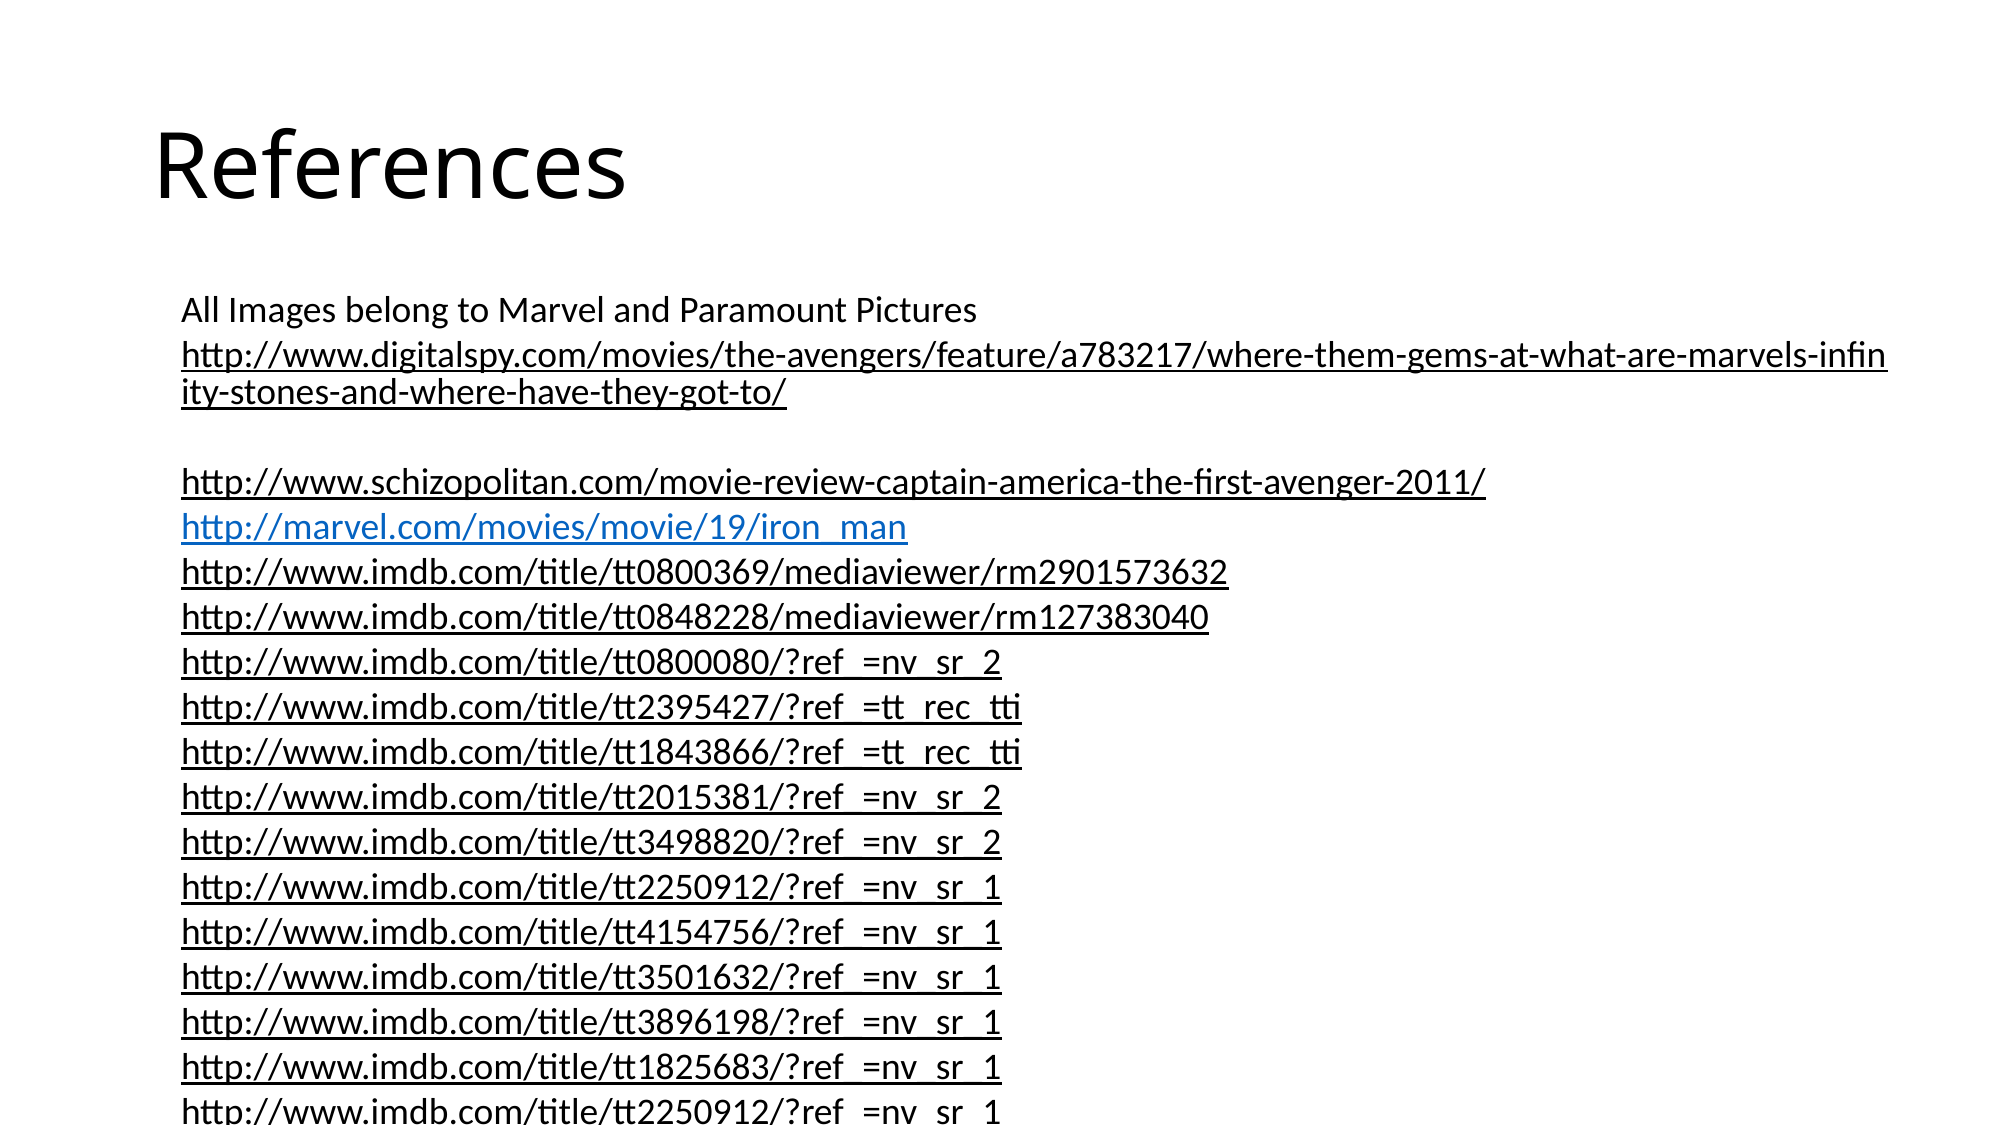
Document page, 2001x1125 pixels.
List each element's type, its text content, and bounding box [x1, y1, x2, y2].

title References [137, 59, 1863, 278]
text_box All Images belong to Marvel and Paramount Pictures http://www.digitalspy.com/movies/the-avengers/feature/a783217/where-them-gems-at-what-are-marvels-infinity-stones-and-where-have-they-got-to/ http://www.schizopolitan.com/movie-review-captain-america-the-first-avenger-2011/ http://marvel.com/movies/movie/19/iron_man http://www.imdb.com/title/tt0800369/mediaviewer/rm2901573632 http://www.imdb.com/title/tt0848228/mediaviewer/rm127383040 http://www.imdb.com/title/tt0800080/?ref_=nv_sr_2 http://www.imdb.com/title/tt2395427/?ref_=tt_rec_tti http://www.imdb.com/title/tt1843866/?ref_=tt_rec_tti http://www.imdb.com/title/tt2015381/?ref_=nv_sr_2 http://www.imdb.com/title/tt3498820/?ref_=nv_sr_2 http://www.imdb.com/title/tt2250912/?ref_=nv_sr_1 http://www.imdb.com/title/tt4154756/?ref_=nv_sr_1 http://www.imdb.com/title/tt3501632/?ref_=nv_sr_1 http://www.imdb.com/title/tt3896198/?ref_=nv_sr_1 http://www.imdb.com/title/tt1825683/?ref_=nv_sr_1 http://www.imdb.com/title/tt2250912/?ref_=nv_sr_1 [166, 277, 1903, 1102]
